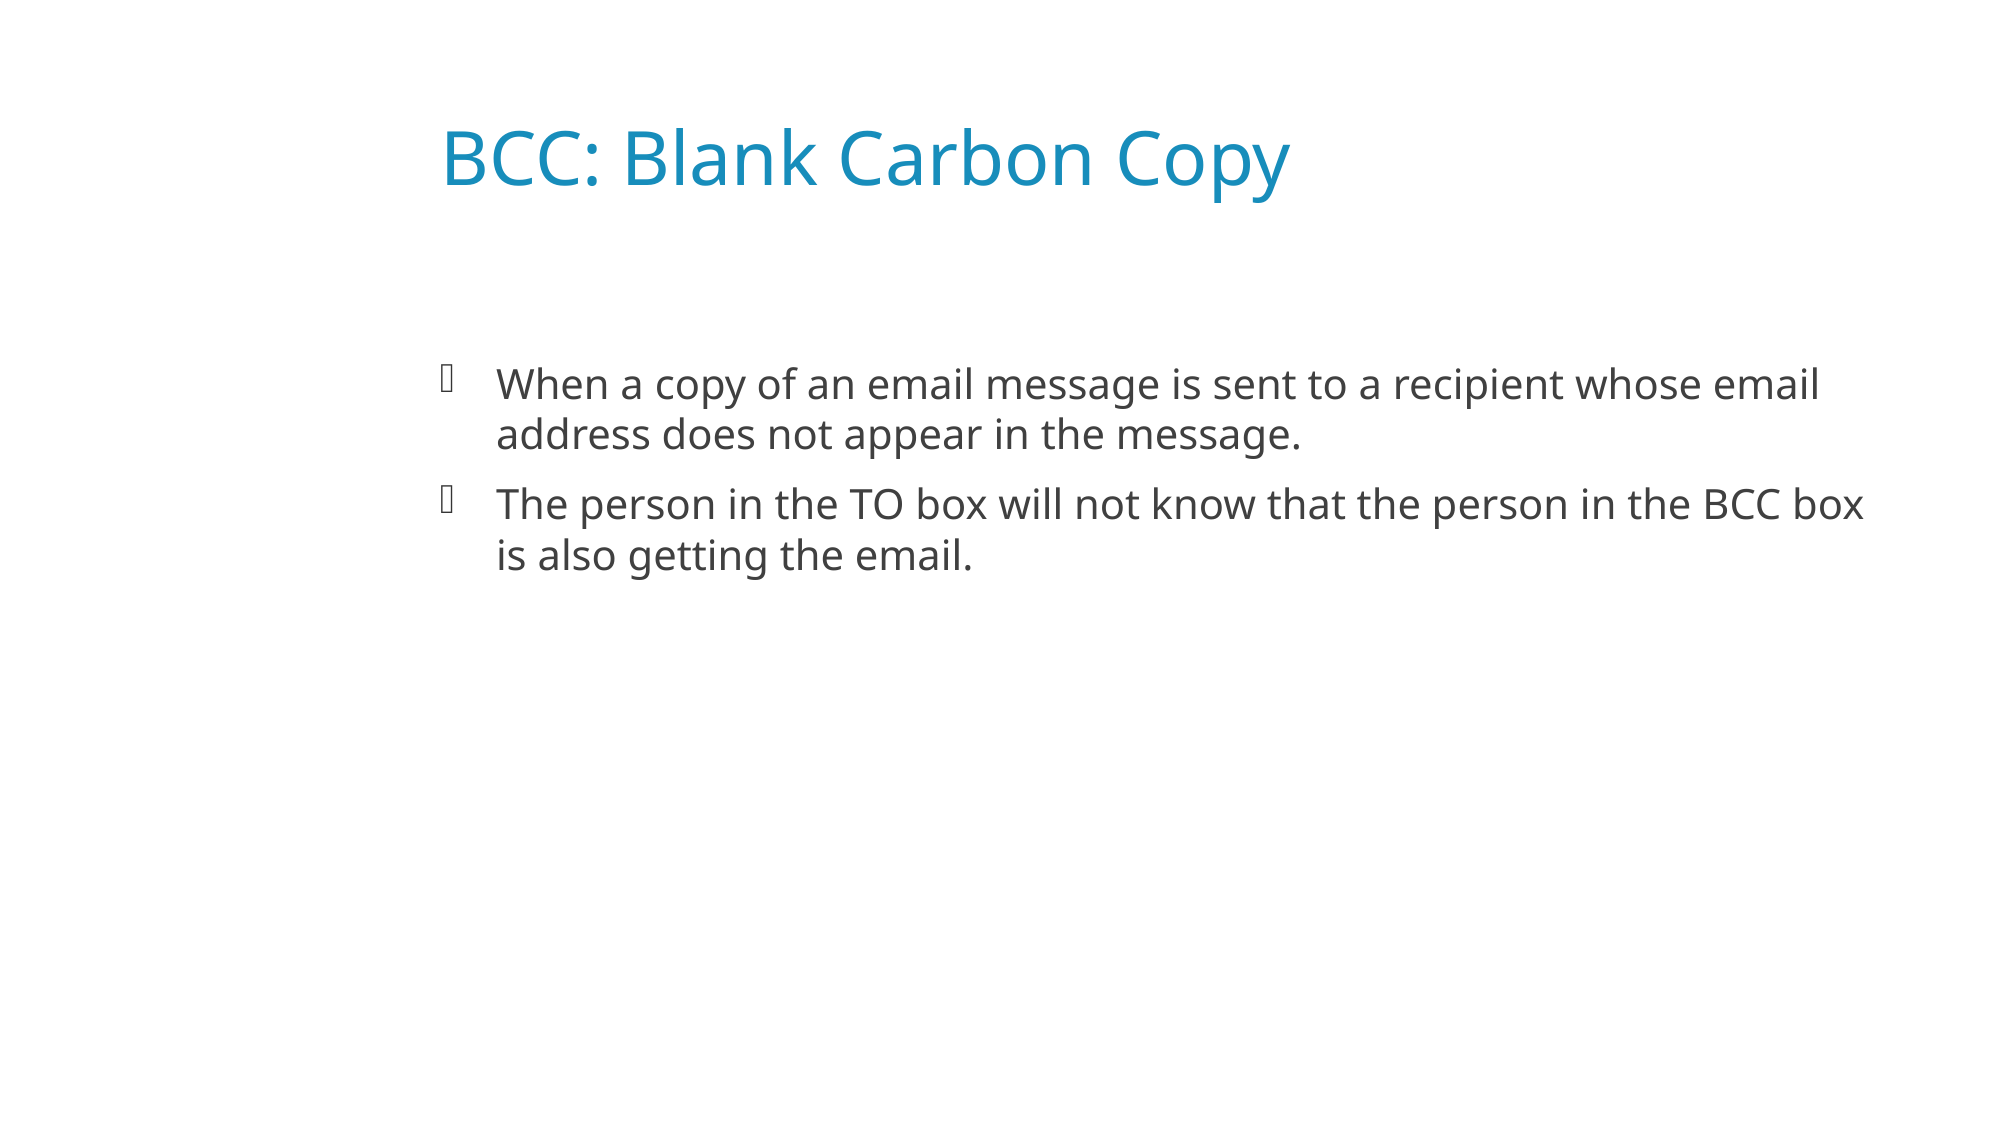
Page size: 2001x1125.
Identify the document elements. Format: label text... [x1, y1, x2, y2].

list When a copy of an email message is sent to a recipient whose email address does not appear in the message. The person in the TO box will not know that the person in the BCC box is also getting the email. [424, 350, 1888, 1074]
title BCC: Blank Carbon Copy [425, 102, 1888, 313]
